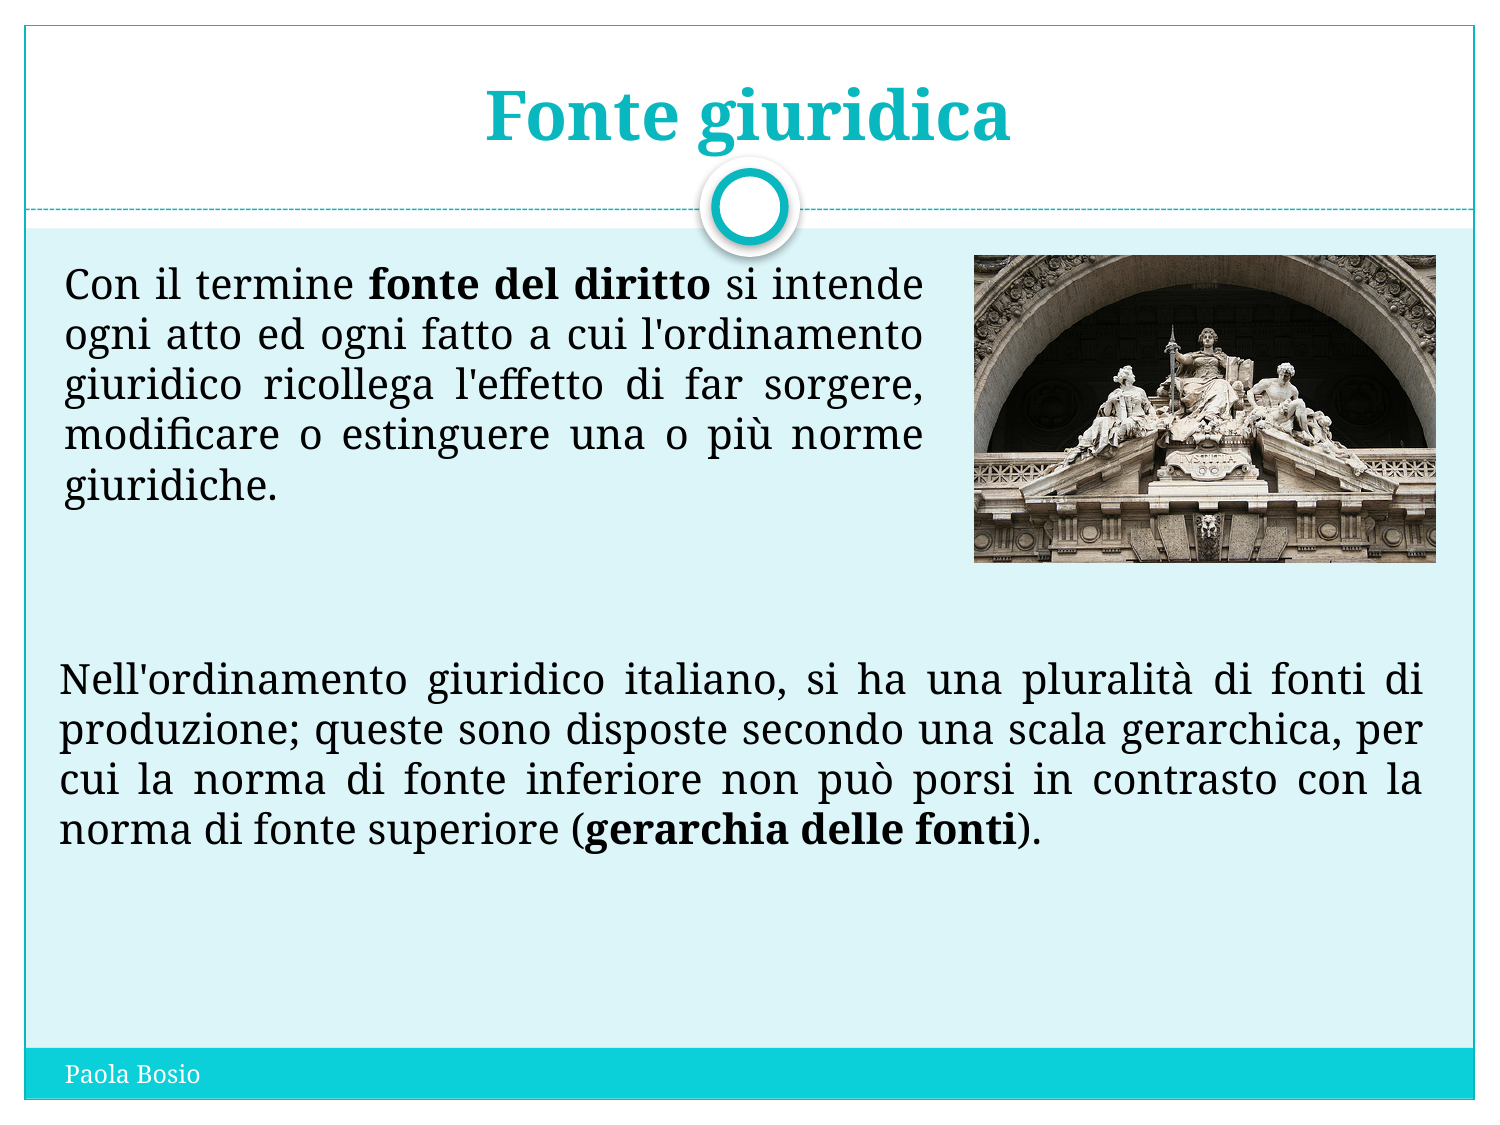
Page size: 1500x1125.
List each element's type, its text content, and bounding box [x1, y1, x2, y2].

title Fonte giuridica [49, 37, 1450, 162]
list Con il termine fonte del diritto si intende ogni atto ed ogni fatto a cui l'ordinamento giuridico ricollega l'effetto di far sorgere, modificare o estinguere una o più norme giuridiche. [49, 250, 939, 563]
text_box Nell'ordinamento giuridico italiano, si ha una pluralità di fonti di produzione; queste sono disposte secondo una scala gerarchica, per cui la norma di fonte inferiore non può porsi in contrasto con la norma di fonte superiore (gerarchia delle fonti). [44, 645, 1439, 860]
footer Paola Bosio [50, 1051, 638, 1112]
picture [974, 255, 1436, 563]
